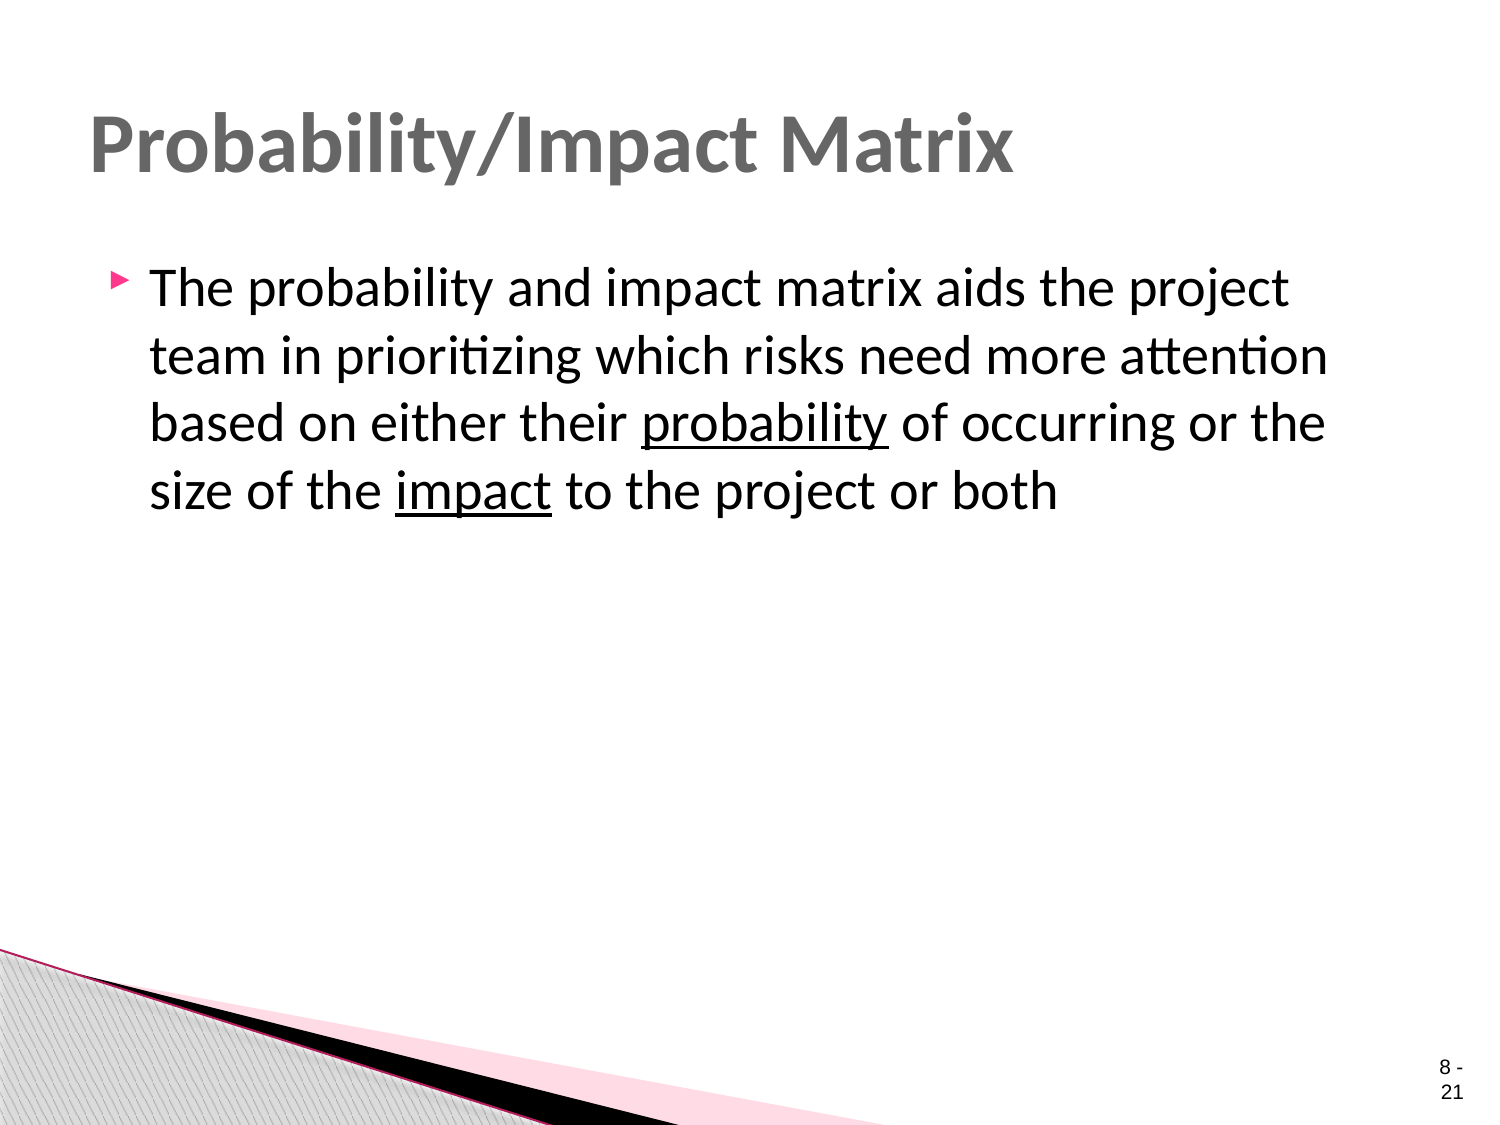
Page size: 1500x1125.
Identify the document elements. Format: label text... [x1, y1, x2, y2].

slide_number 8 - 21 [1418, 1051, 1479, 1112]
list The probability and impact matrix aids the project team in prioritizing which risks need more attention based on either their probability of occurring or the size of the impact to the project or both [75, 243, 1425, 986]
title Probability/Impact Matrix [75, 45, 1425, 233]
